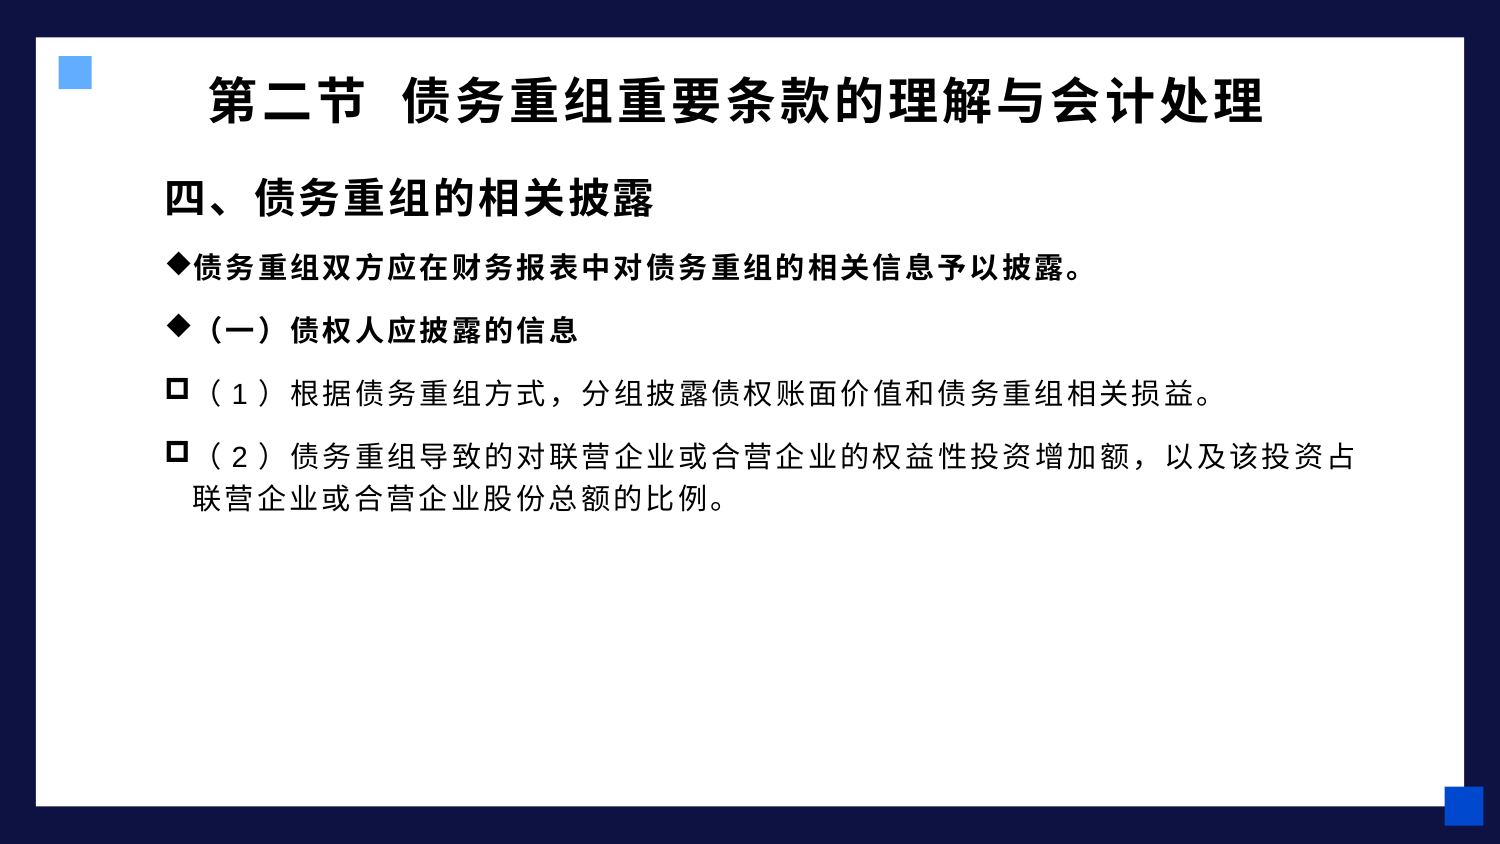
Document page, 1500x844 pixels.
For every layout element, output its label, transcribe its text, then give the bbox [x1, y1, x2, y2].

list 四、债务重组的相关披露 债务重组双方应在财务报表中对债务重组的相关信息予以披露。 （一）债权人应披露的信息 （1）根据债务重组方式，分组披露债权账面价值和债务重组相关损益。 （2）债务重组导致的对联营企业或合营企业的权益性投资增加额，以及该投资占联营企业或合营企业股份总额的比例。 [147, 161, 1376, 586]
title 第二节 债务重组重要条款的理解与会计处理 [141, 48, 1327, 138]
